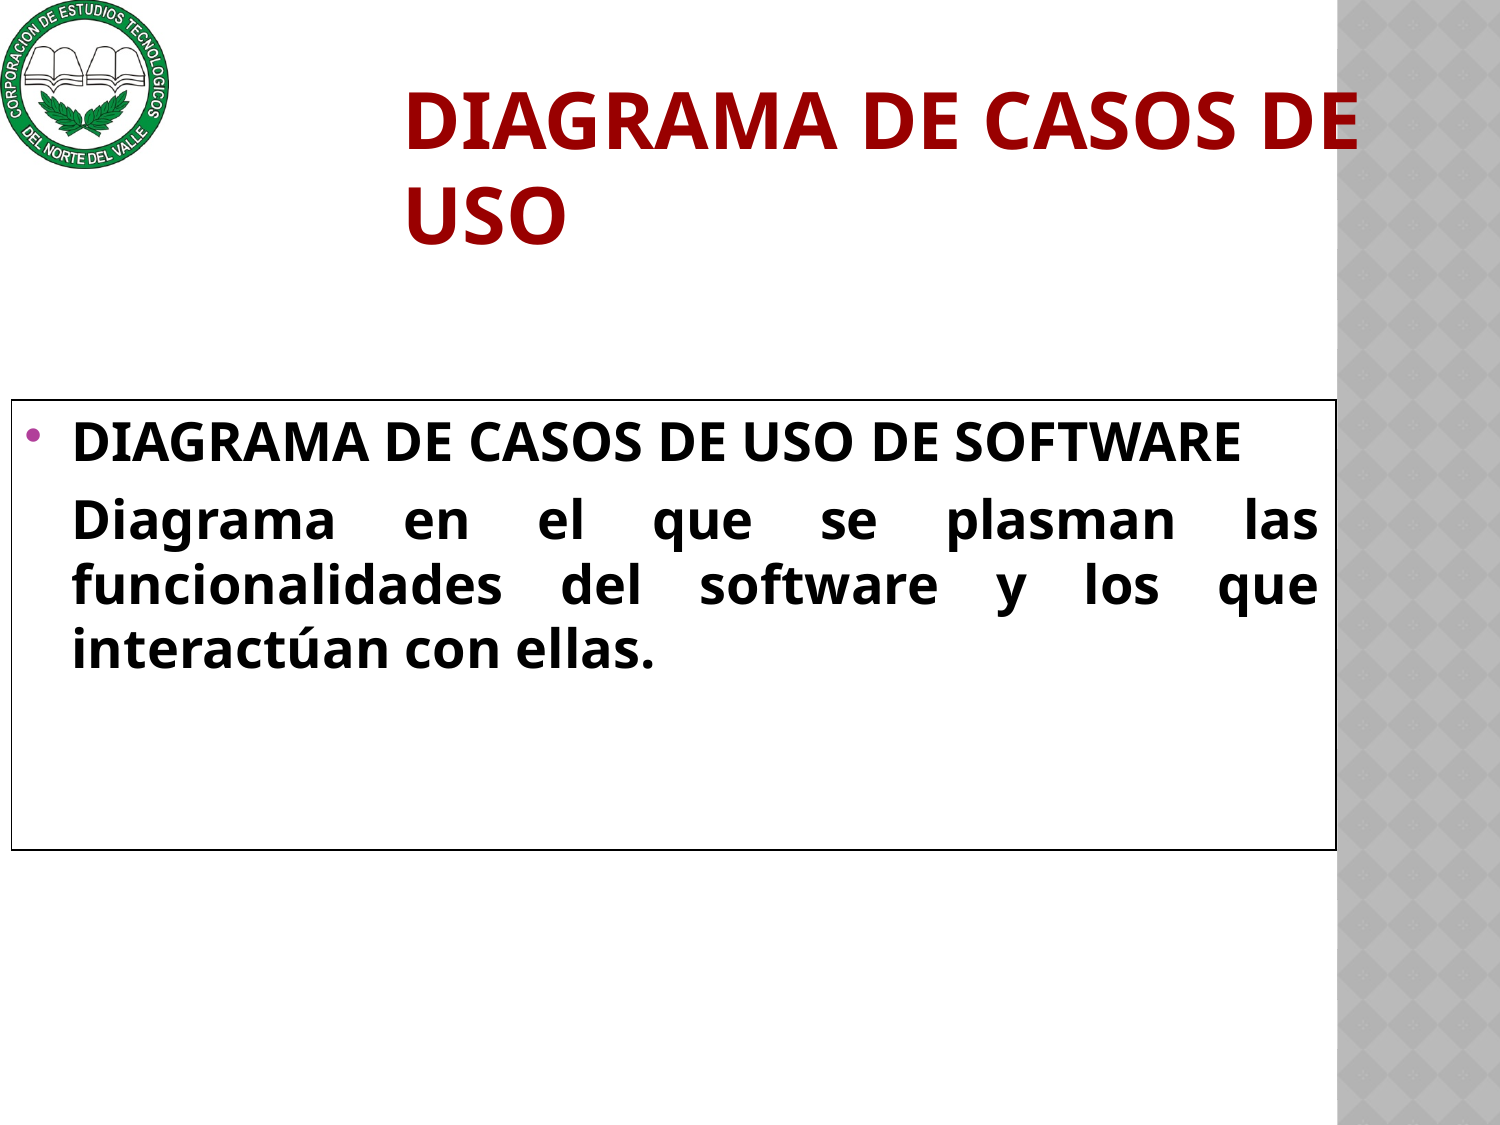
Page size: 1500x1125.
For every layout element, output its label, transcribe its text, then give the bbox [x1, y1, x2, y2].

title Diagrama de Casos de Uso [387, 62, 1388, 300]
list DIAGRAMA DE CASOS DE USO DE SOFTWARE Diagrama en el que se plasman las funcionalidades del software y los que interactúan con ellas. [11, 399, 1337, 851]
picture [0, 0, 169, 169]
